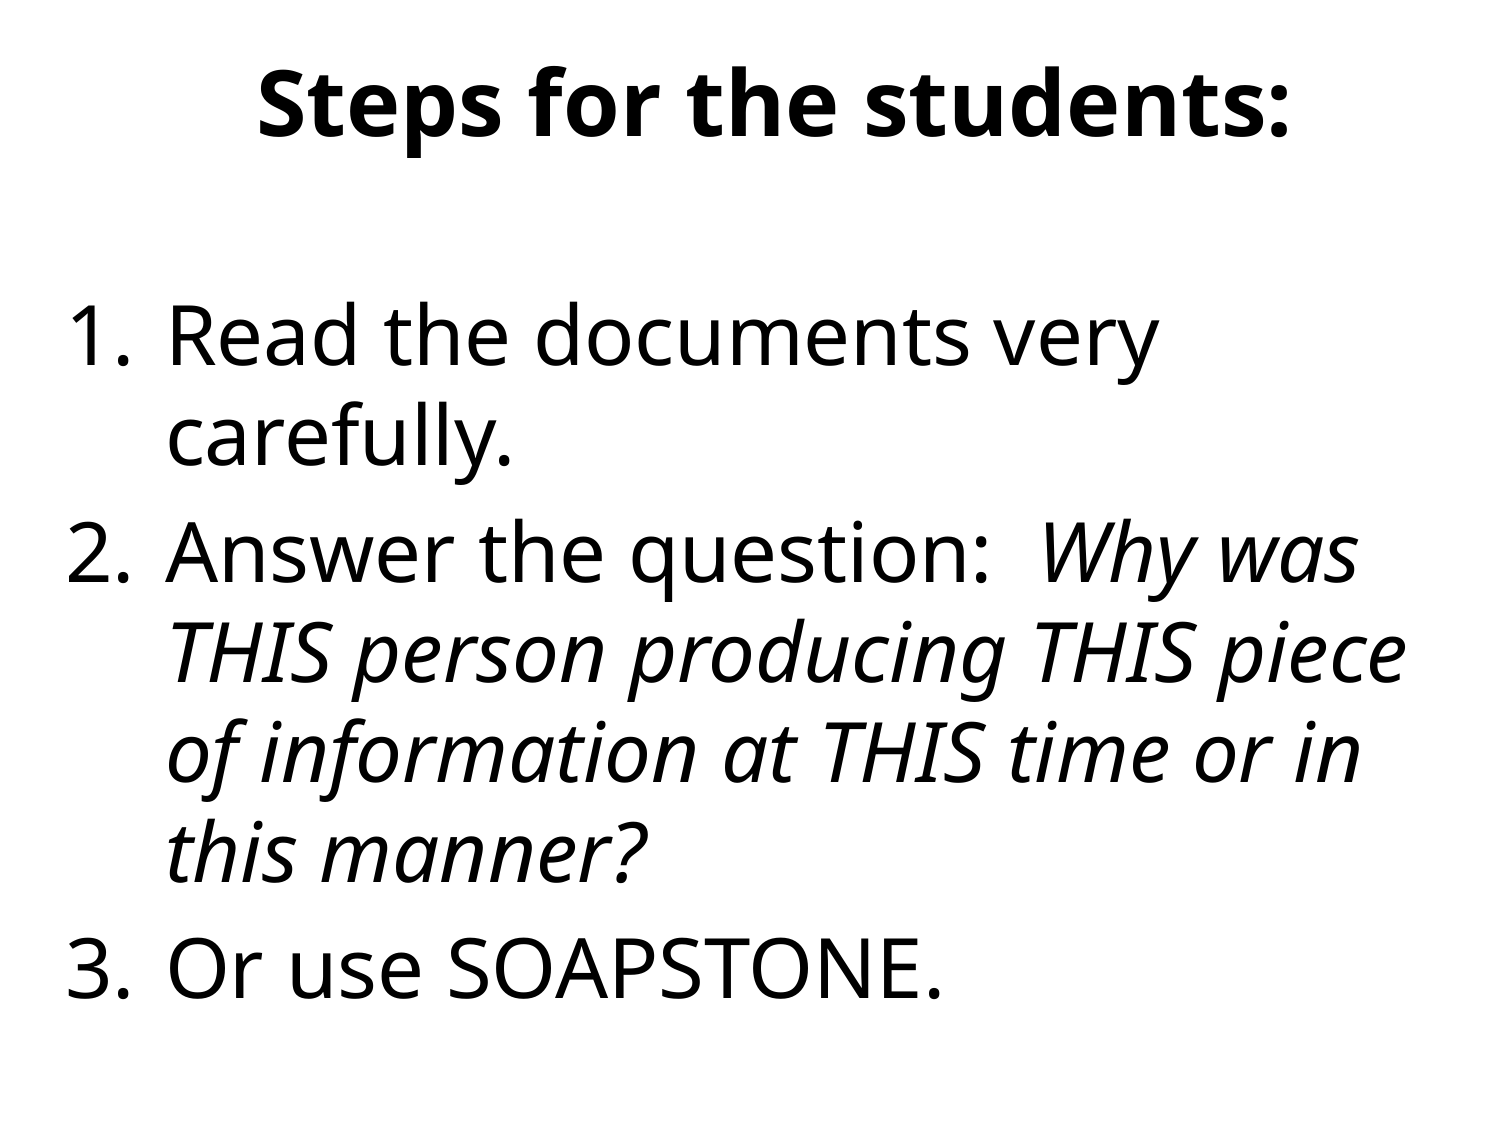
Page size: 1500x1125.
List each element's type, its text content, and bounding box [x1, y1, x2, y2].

title Steps for the students: [187, 37, 1363, 163]
list Read the documents very carefully. Answer the question: Why was THIS person producing THIS piece of information at THIS time or in this manner? Or use SOAPSTONE. [50, 275, 1450, 1075]
